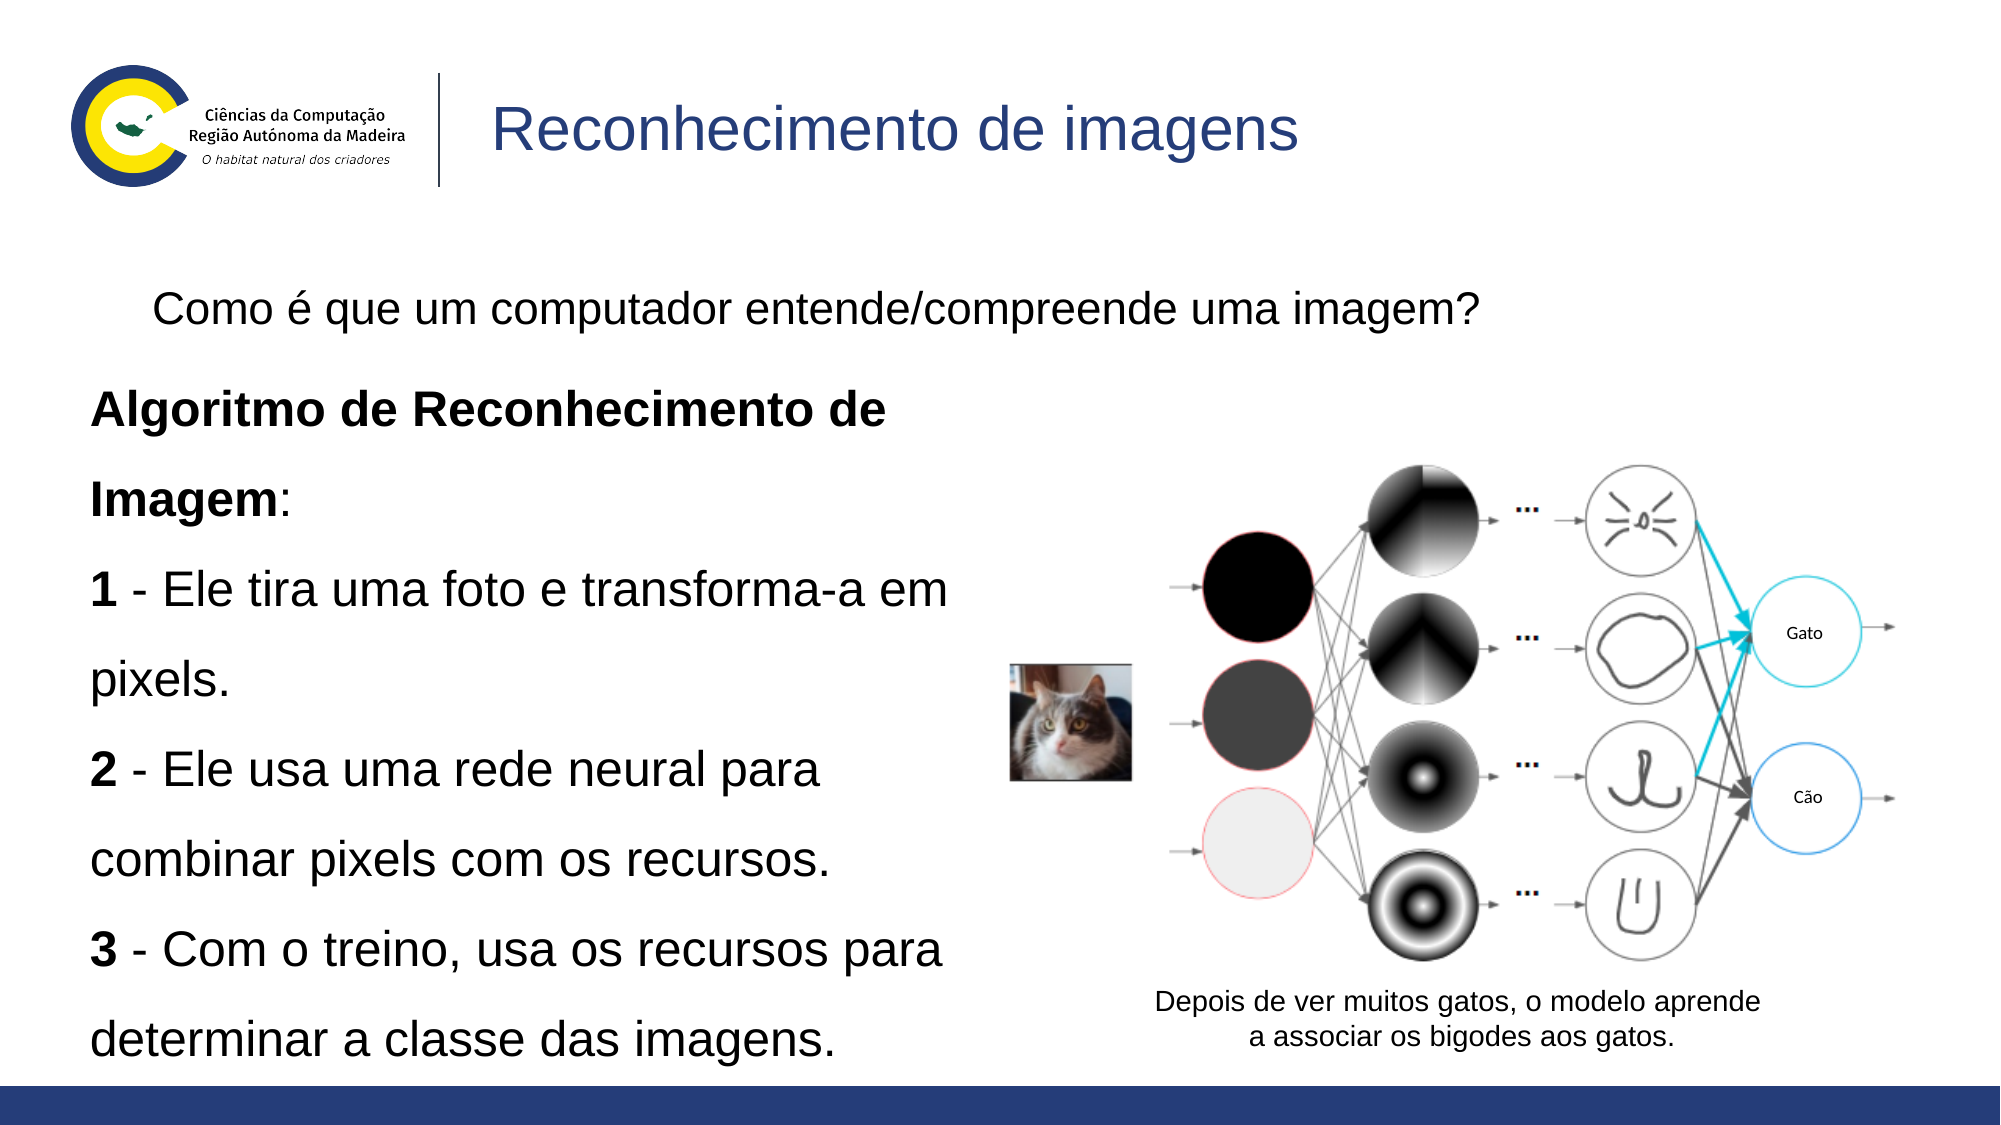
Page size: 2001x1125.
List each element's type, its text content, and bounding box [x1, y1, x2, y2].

text_box Como é que um computador entende/compreende uma imagem? [137, 244, 1863, 342]
text_box Reconhecimento de imagens [476, 80, 1317, 171]
text_box [0, 1085, 2000, 1125]
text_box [71, 65, 440, 188]
text_box Depois de ver muitos gatos, o modelo aprende a associar os bigodes aos gatos. [924, 975, 2000, 1060]
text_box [996, 445, 1925, 971]
text_box Algoritmo de Reconhecimento de Imagem: 1 - Ele tira uma foto e transforma-a em pixels. 2 - Ele usa uma rede neural para combinar pixels com os recursos. 3 - Com o treino, usa os recursos para determinar a classe das imagens. [75, 339, 1040, 1075]
